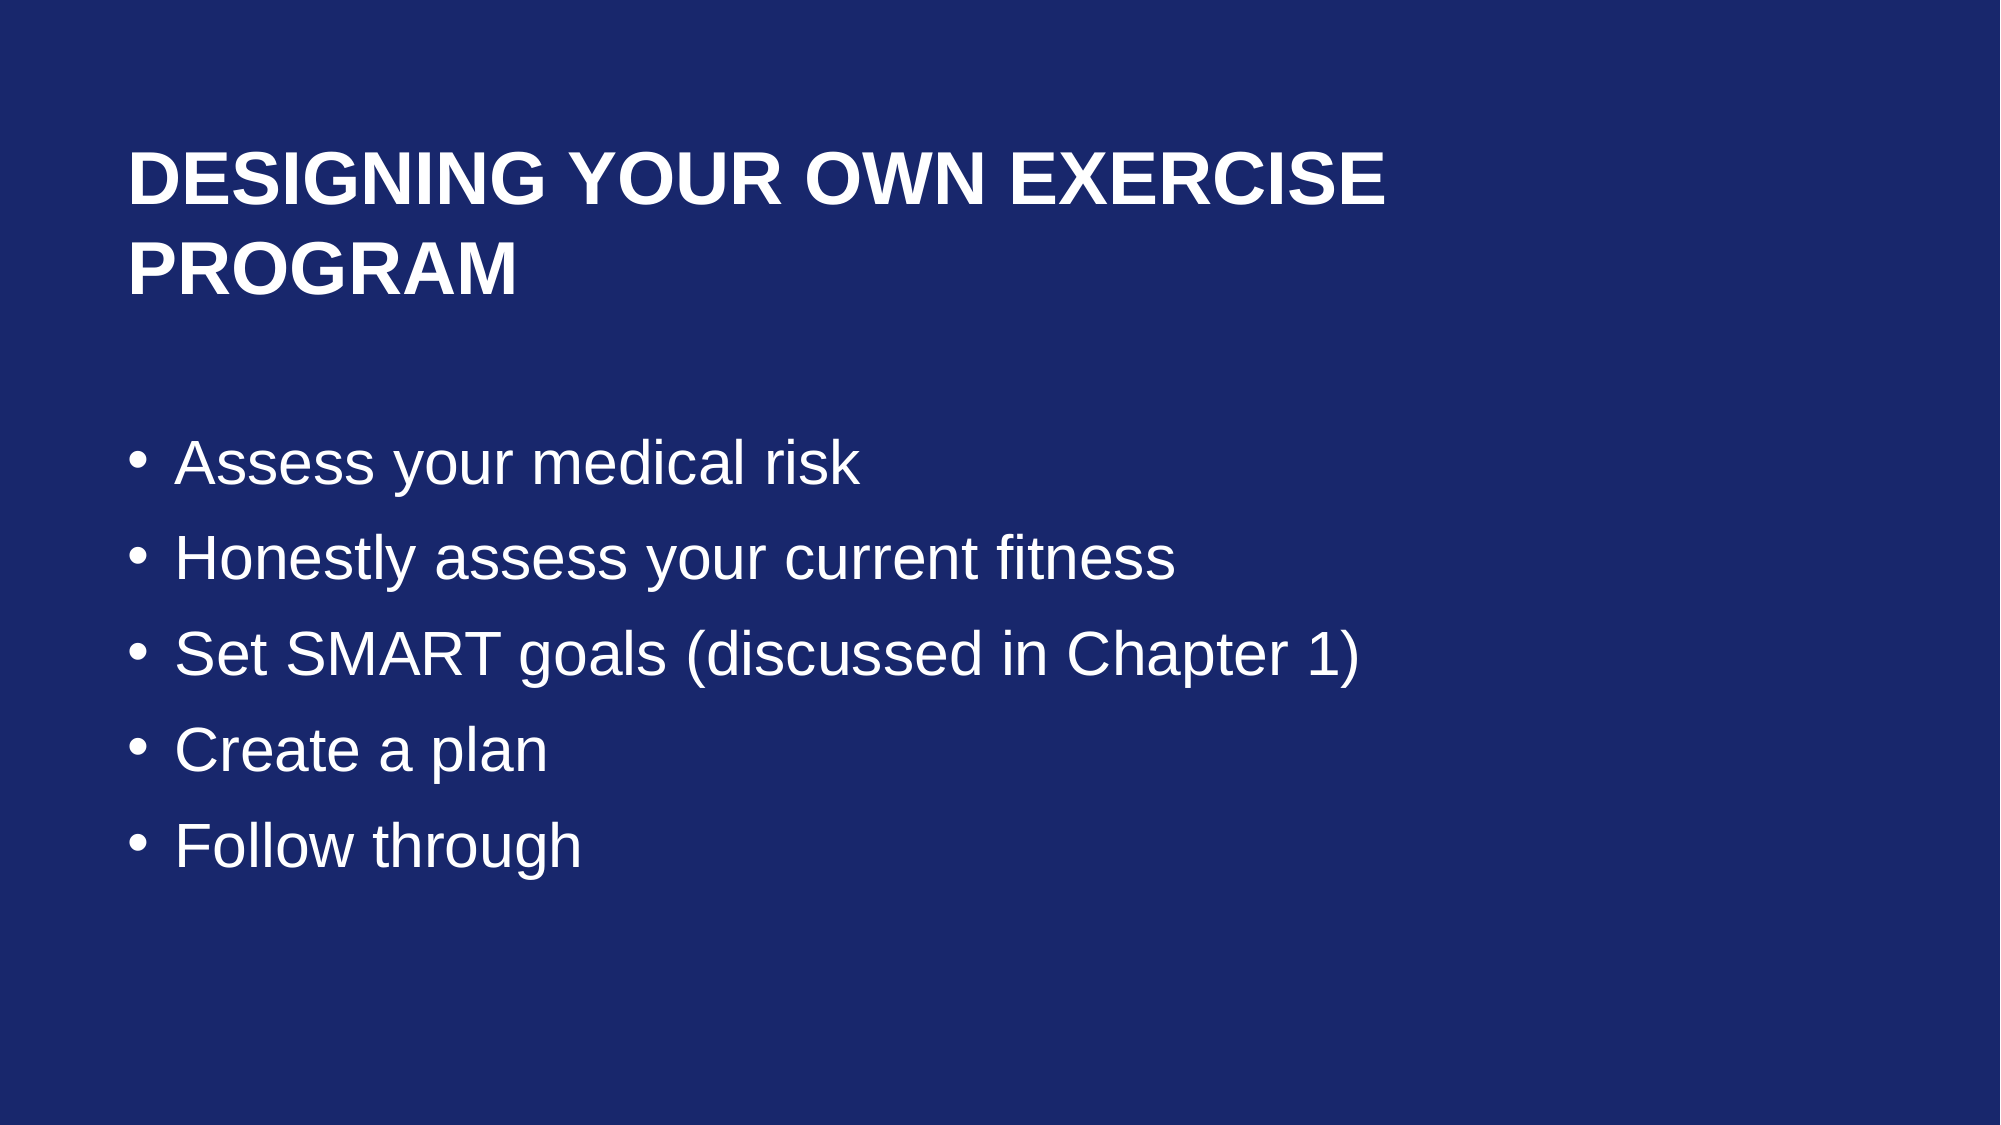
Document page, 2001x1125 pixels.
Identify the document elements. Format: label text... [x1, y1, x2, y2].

title Designing Your Own Exercise Program [112, 99, 1775, 339]
list Assess your medical risk Honestly assess your current fitness Set SMART goals (discussed in Chapter 1) Create a plan Follow through [112, 351, 1775, 950]
